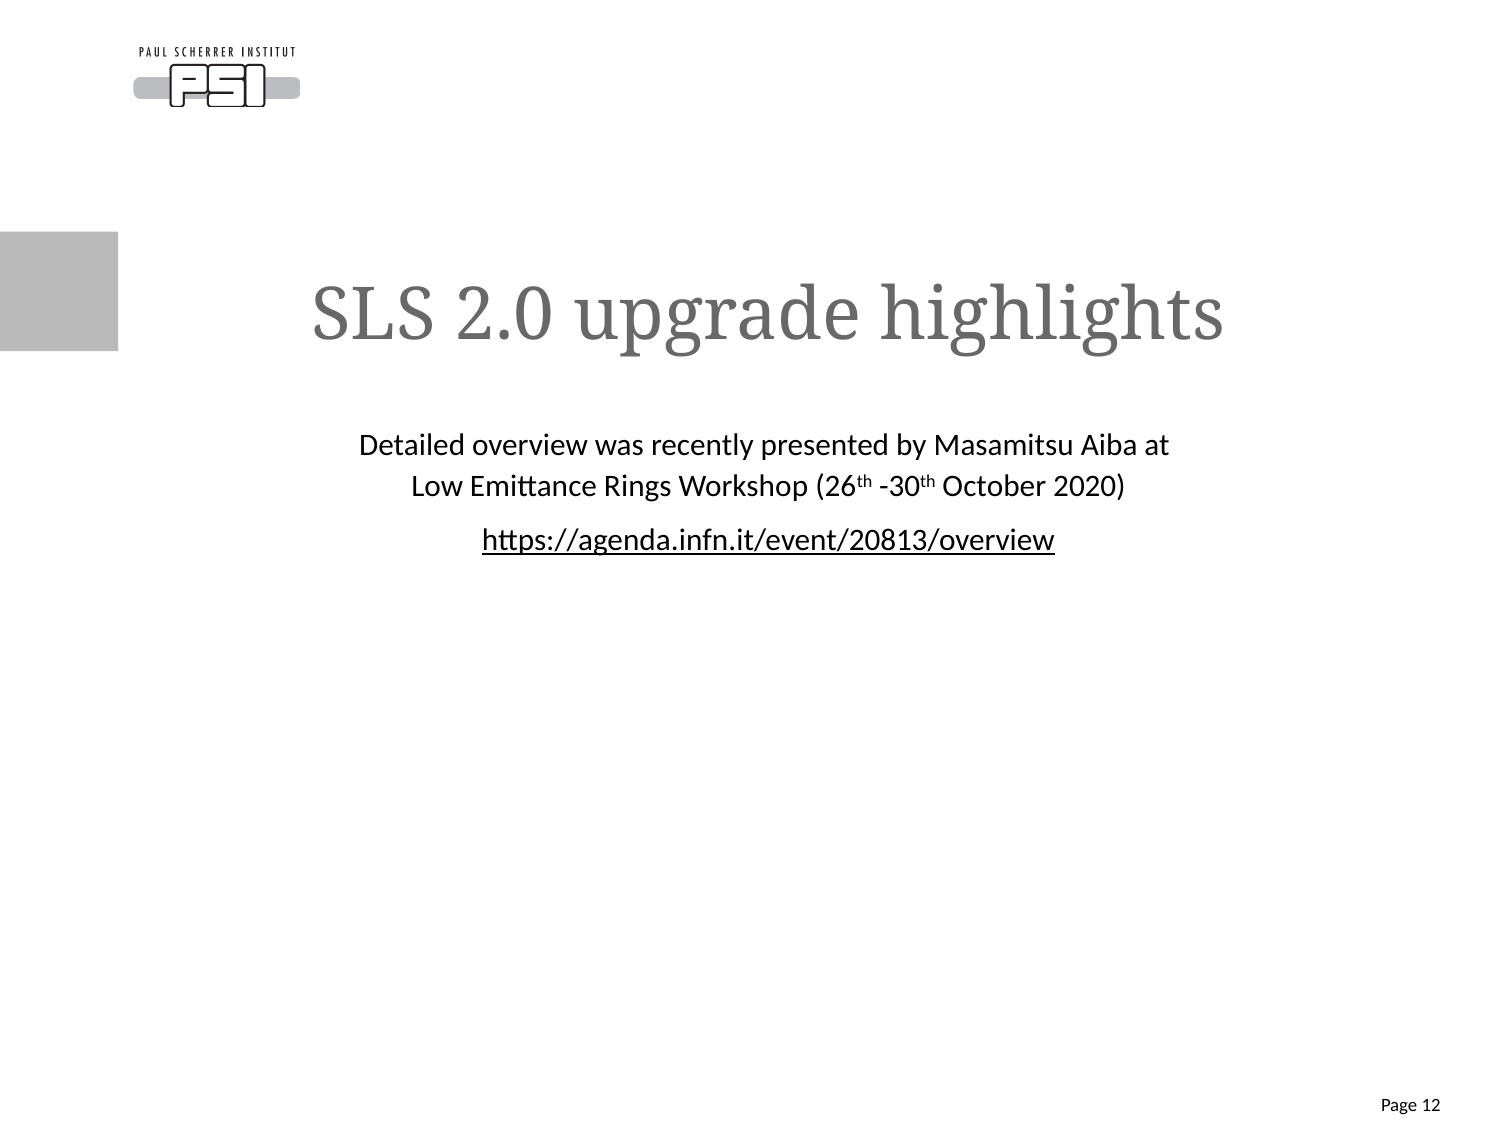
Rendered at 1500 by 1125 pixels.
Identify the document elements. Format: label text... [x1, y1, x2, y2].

slide_number Page 12 [1346, 1092, 1441, 1125]
list Detailed overview was recently presented by Masamitsu Aiba at Low Emittance Rings Workshop (26th -30th October 2020) https://agenda.infn.it/event/20813/overview [278, 420, 1259, 610]
title SLS 2.0 upgrade highlights [218, 267, 1319, 351]
